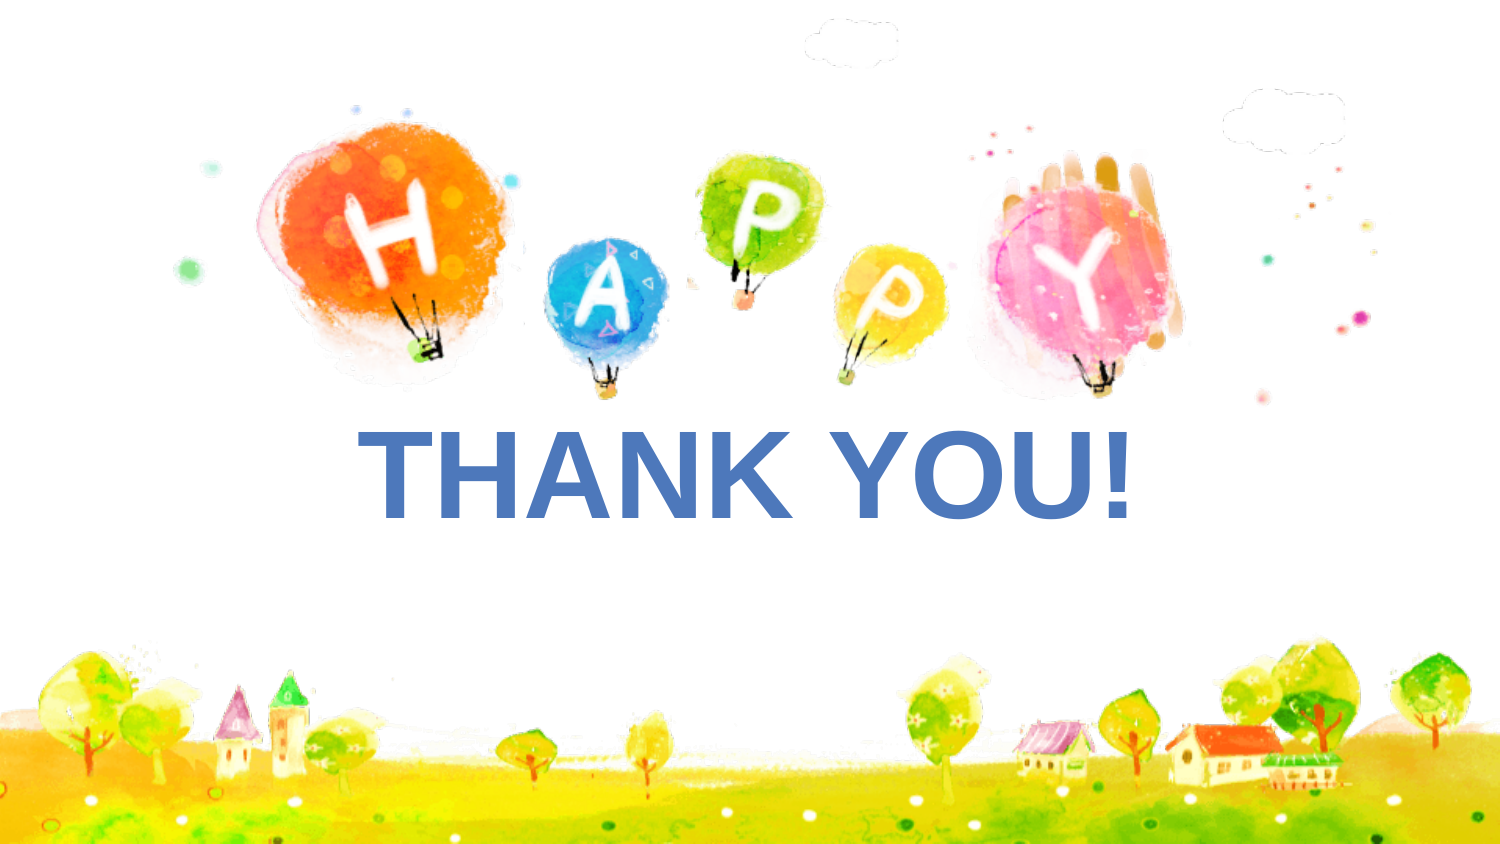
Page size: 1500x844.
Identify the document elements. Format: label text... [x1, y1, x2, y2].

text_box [144, 68, 1407, 436]
picture [0, 614, 1500, 844]
picture [804, 18, 899, 68]
text_box Thank you! [342, 436, 1189, 552]
